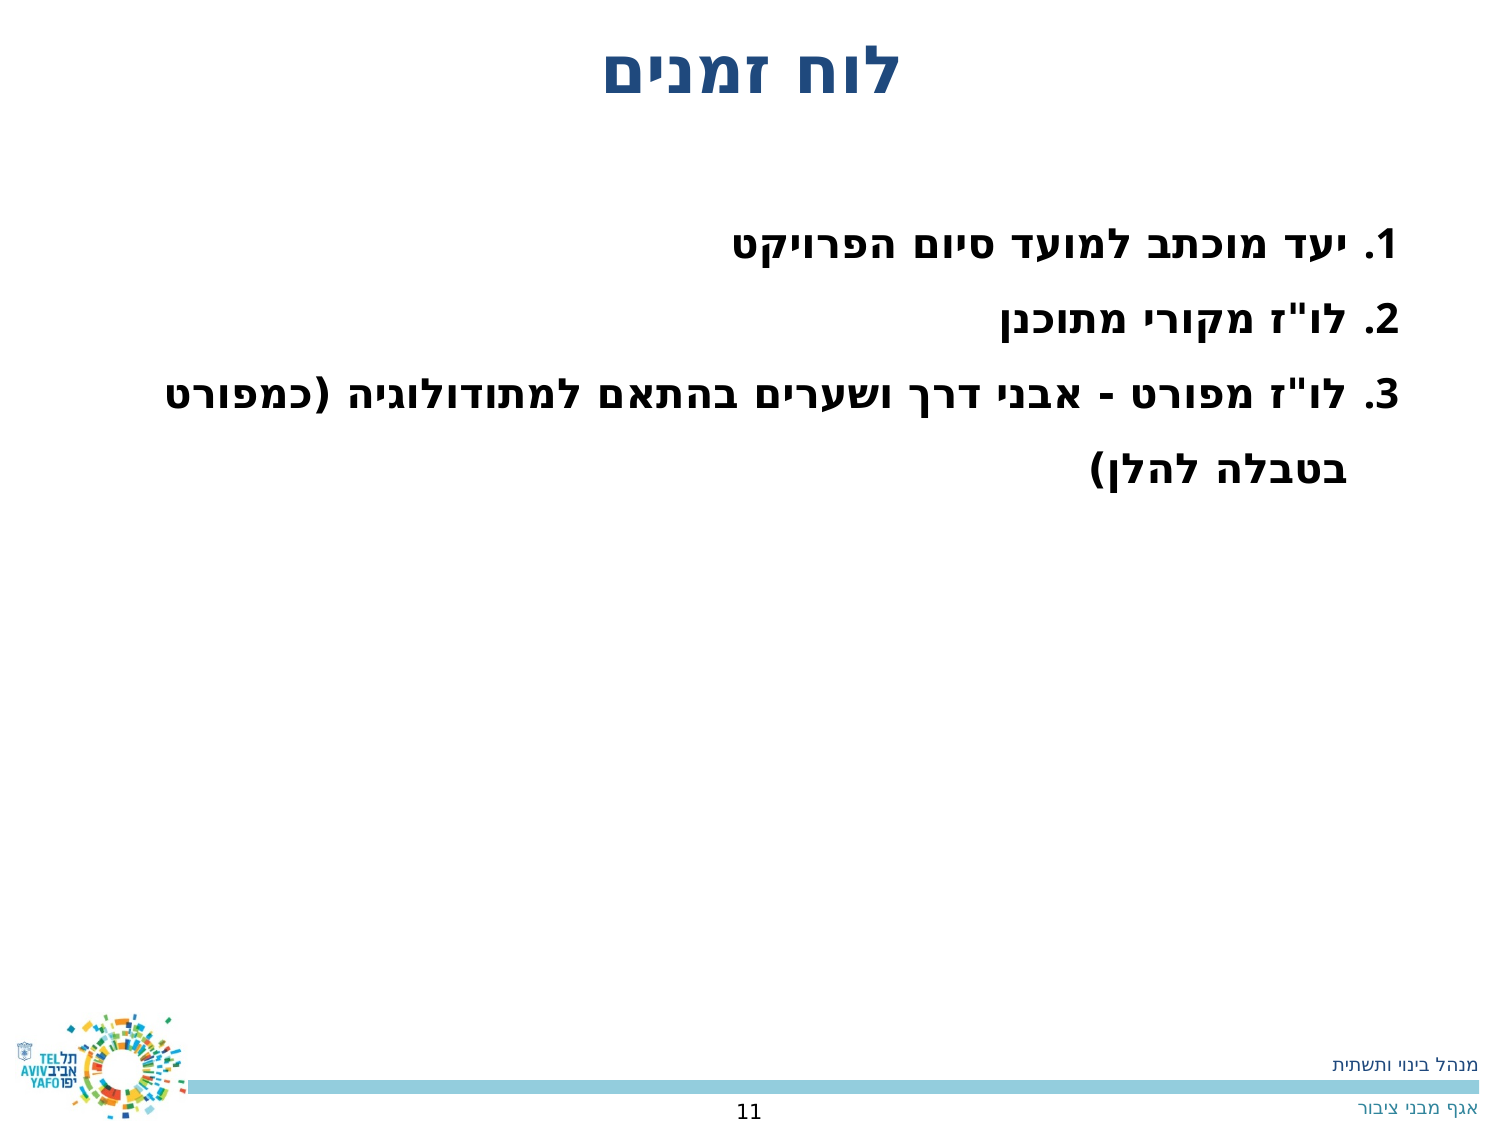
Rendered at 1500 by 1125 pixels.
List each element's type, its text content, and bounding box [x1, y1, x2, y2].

text_box יעד מוכתב למועד סיום הפרויקט לו"ז מקורי מתוכנן לו"ז מפורט - אבני דרך ושערים בהתאם למתודולוגיה (כמפורט בטבלה להלן) [98, 184, 1495, 500]
picture [15, 1012, 188, 1121]
text_box לוח זמנים [348, 14, 1157, 119]
